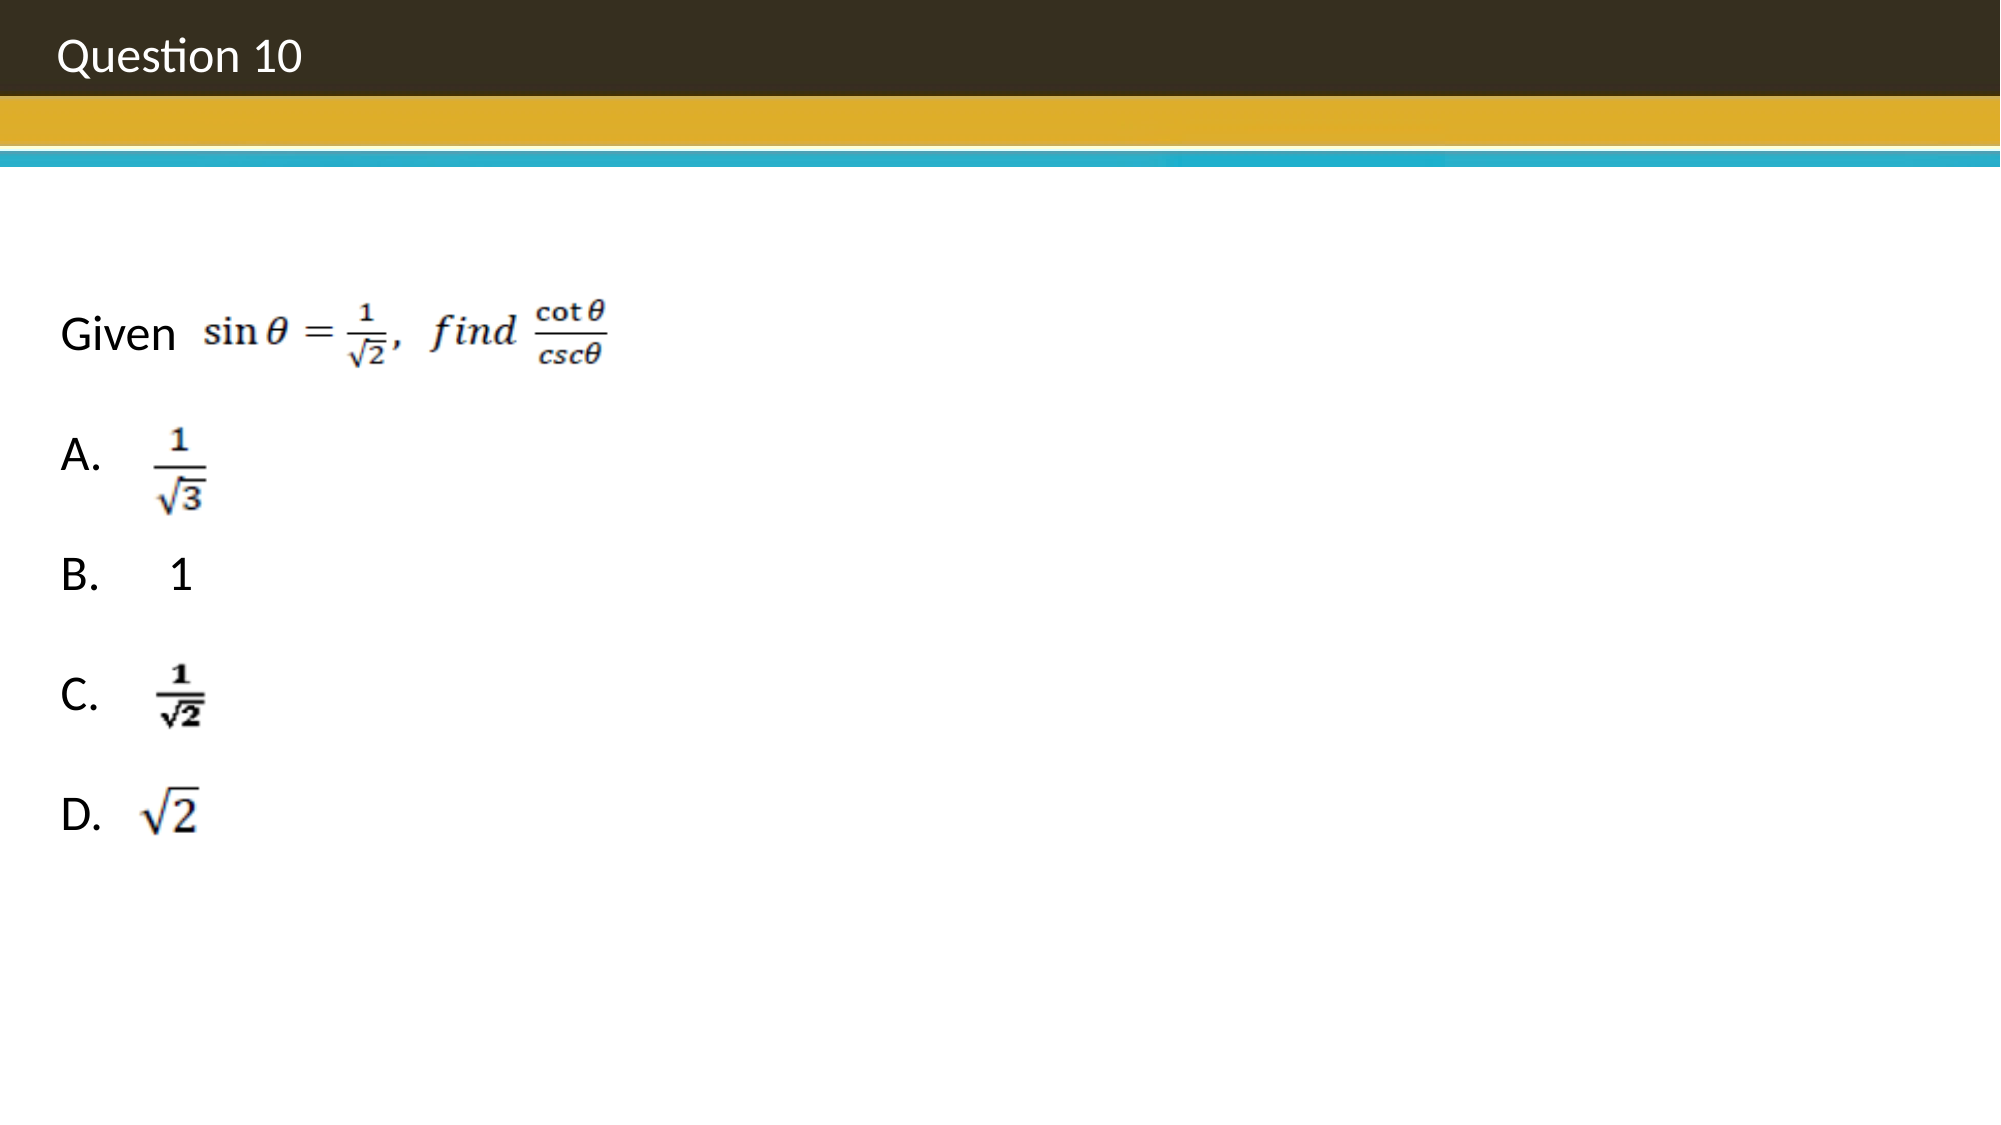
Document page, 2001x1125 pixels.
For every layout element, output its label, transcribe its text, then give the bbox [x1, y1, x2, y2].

picture [201, 290, 614, 372]
picture [150, 661, 209, 742]
picture [138, 776, 202, 852]
text_box Question 10 [41, 14, 318, 90]
text_box Given A. B. 1 C. D. [45, 233, 1845, 1029]
picture [139, 423, 220, 527]
picture [0, 0, 2000, 167]
